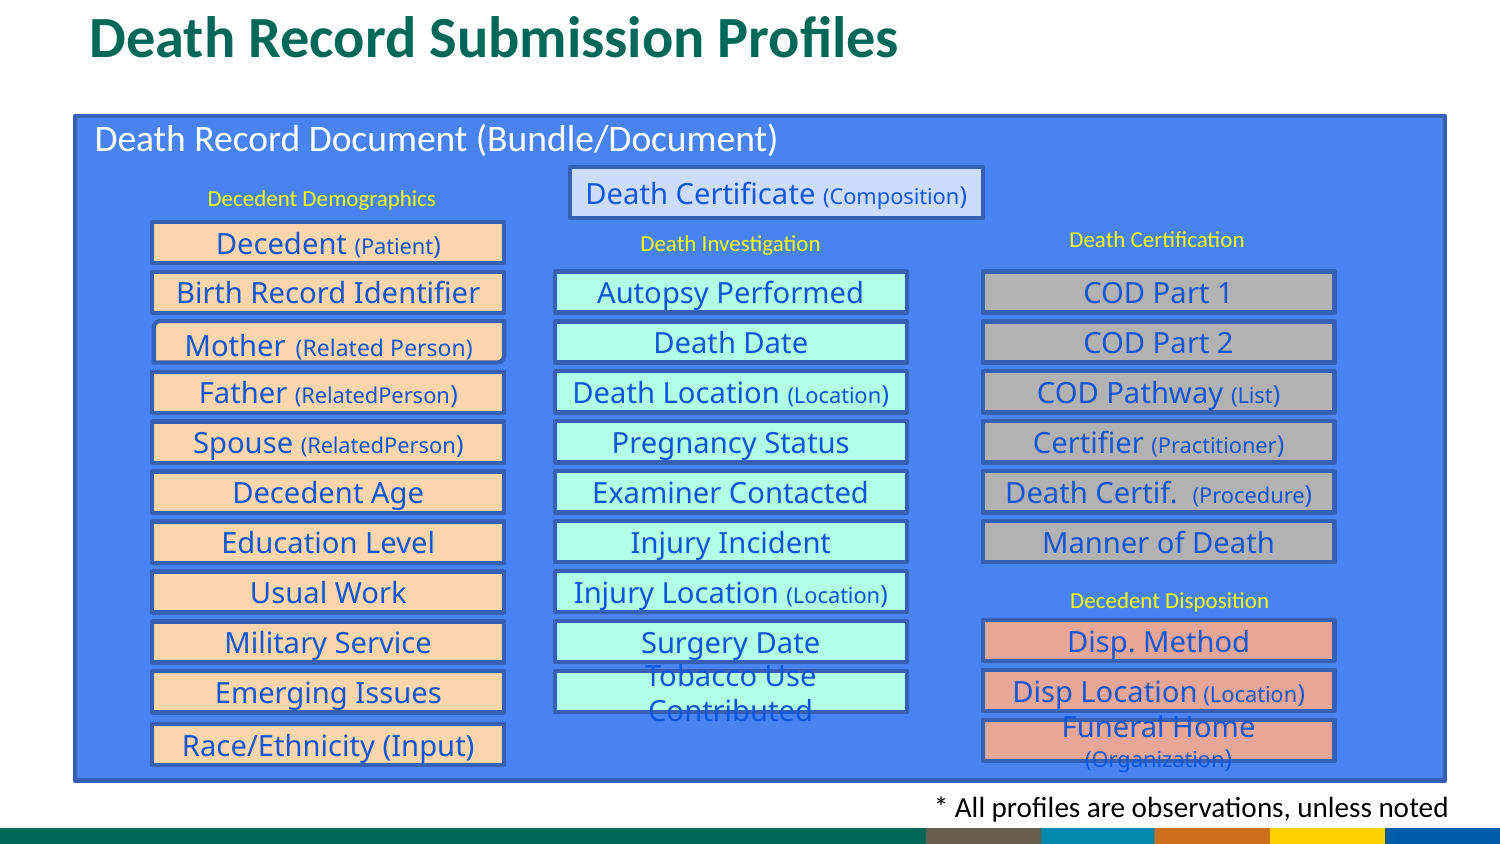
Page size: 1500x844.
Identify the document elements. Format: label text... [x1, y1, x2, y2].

text_box Death Record Document (Bundle/Document) [79, 106, 794, 167]
text_box Surgery Date [553, 619, 909, 664]
text_box COD Part 2 [981, 319, 1337, 365]
text_box Disp Location (Location) [981, 668, 1337, 713]
text_box Usual Work [150, 569, 506, 615]
text_box Decedent Disposition [1055, 577, 1285, 621]
text_box Decedent (Patient) [150, 220, 506, 265]
text_box Decedent Demographics [192, 176, 452, 219]
text_box Emerging Issues [150, 669, 506, 715]
picture [0, 828, 1042, 844]
text_box Father (RelatedPerson) [150, 370, 506, 415]
text_box Disp. Method [981, 618, 1337, 663]
text_box Examiner Contacted [553, 469, 909, 515]
text_box Pregnancy Status [553, 419, 909, 465]
text_box Death Certificate (Composition) [568, 165, 985, 220]
text_box Death Investigation [625, 220, 836, 264]
text_box Injury Incident [553, 519, 909, 564]
text_box Funeral Home (Organization) [981, 718, 1337, 763]
text_box Tobacco Use Contributed [553, 669, 909, 714]
text_box Death Location (Location) [553, 369, 909, 415]
text_box * All profiles are observations, unless noted [919, 781, 1464, 831]
text_box Decedent Age [150, 469, 506, 515]
text_box Spouse (RelatedPerson) [150, 419, 506, 465]
text_box Death Certif. (Procedure) [981, 469, 1337, 515]
text_box Death Certification [1054, 217, 1260, 260]
text_box Education Level [150, 519, 506, 565]
text_box Certifier (Practitioner) [981, 419, 1337, 465]
title Death Record Submission Profiles [75, 0, 1425, 77]
text_box [73, 114, 1447, 783]
text_box Birth Record Identifier [150, 270, 506, 315]
text_box Autopsy Performed [553, 269, 909, 315]
picture [1154, 828, 1500, 844]
text_box Mother (Related Person) [151, 318, 507, 365]
text_box COD Part 1 [981, 269, 1337, 315]
text_box Death Date [553, 319, 909, 365]
text_box Injury Location (Location) [553, 569, 909, 614]
text_box Race/Ethnicity (Input) [150, 722, 506, 767]
text_box Manner of Death [981, 519, 1337, 564]
text_box COD Pathway (List) [981, 369, 1337, 415]
text_box Military Service [150, 619, 506, 665]
